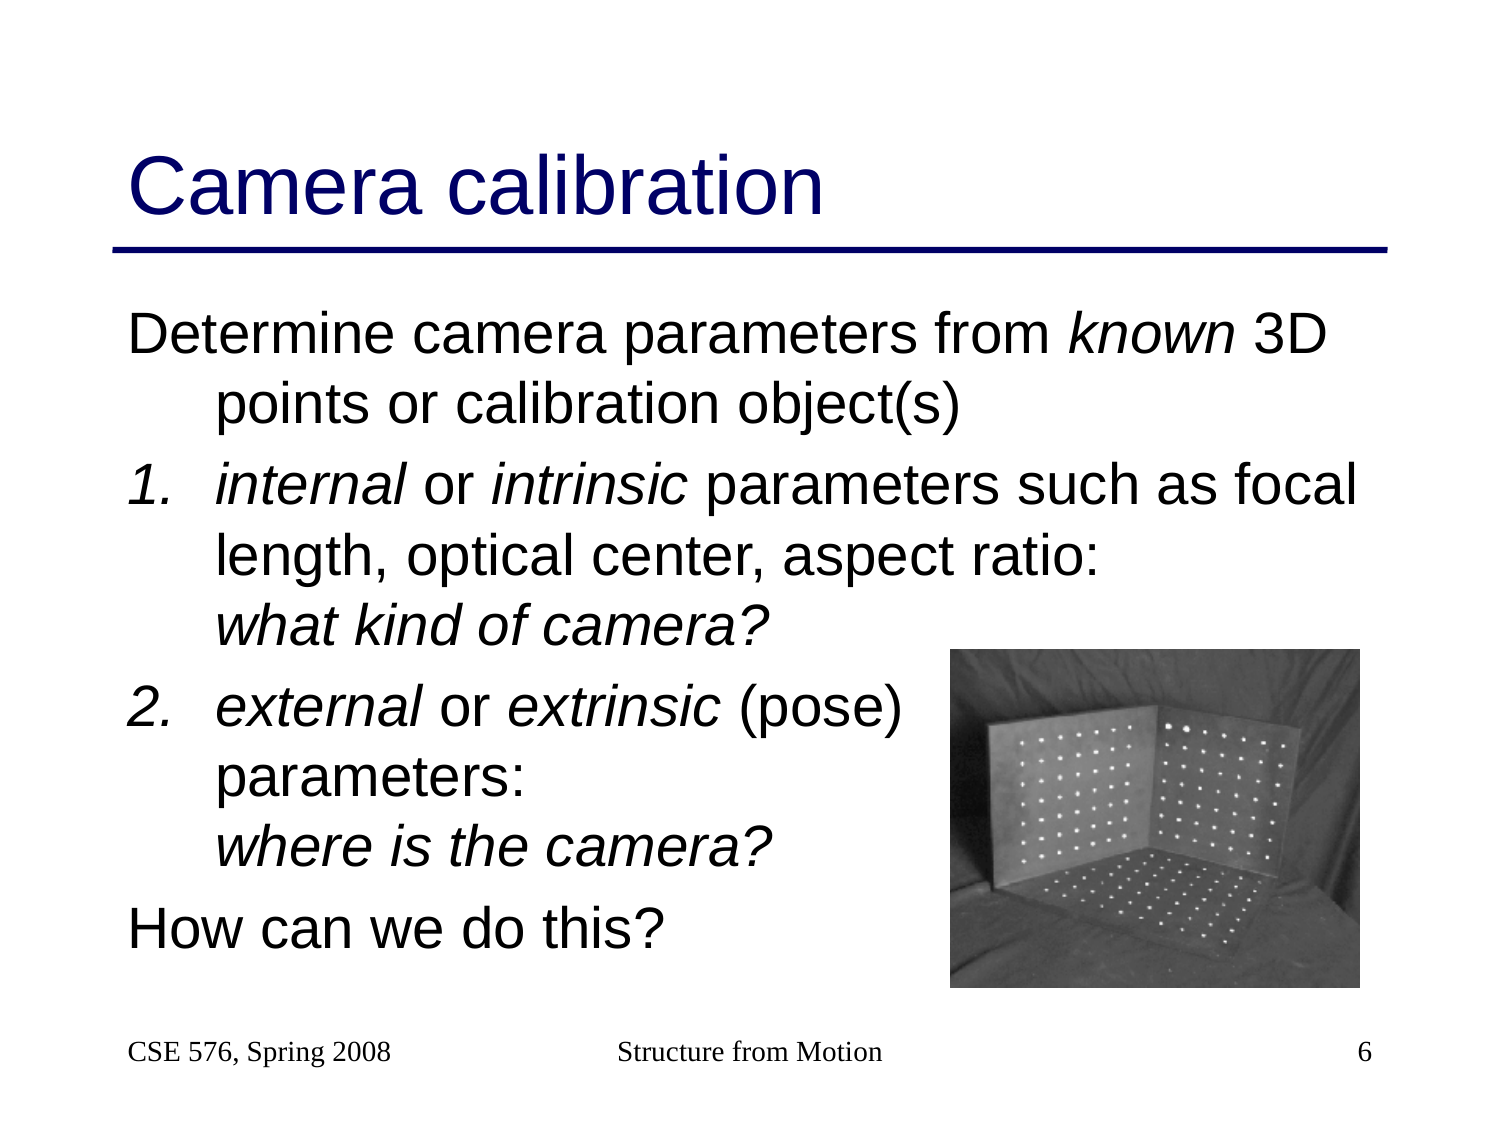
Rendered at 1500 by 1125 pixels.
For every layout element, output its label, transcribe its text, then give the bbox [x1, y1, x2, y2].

list Determine camera parameters from known 3D points or calibration object(s) internal or intrinsic parameters such as focal length, optical center, aspect ratio: what kind of camera? external or extrinsic (pose) parameters: where is the camera? How can we do this? [112, 287, 1388, 1000]
slide_number CSE 576, Spring 2008 [112, 1025, 425, 1100]
footer Structure from Motion [450, 1025, 1050, 1100]
title Camera calibration [112, 99, 1388, 263]
slide_number 6 [1074, 1025, 1388, 1100]
picture [949, 649, 1360, 988]
